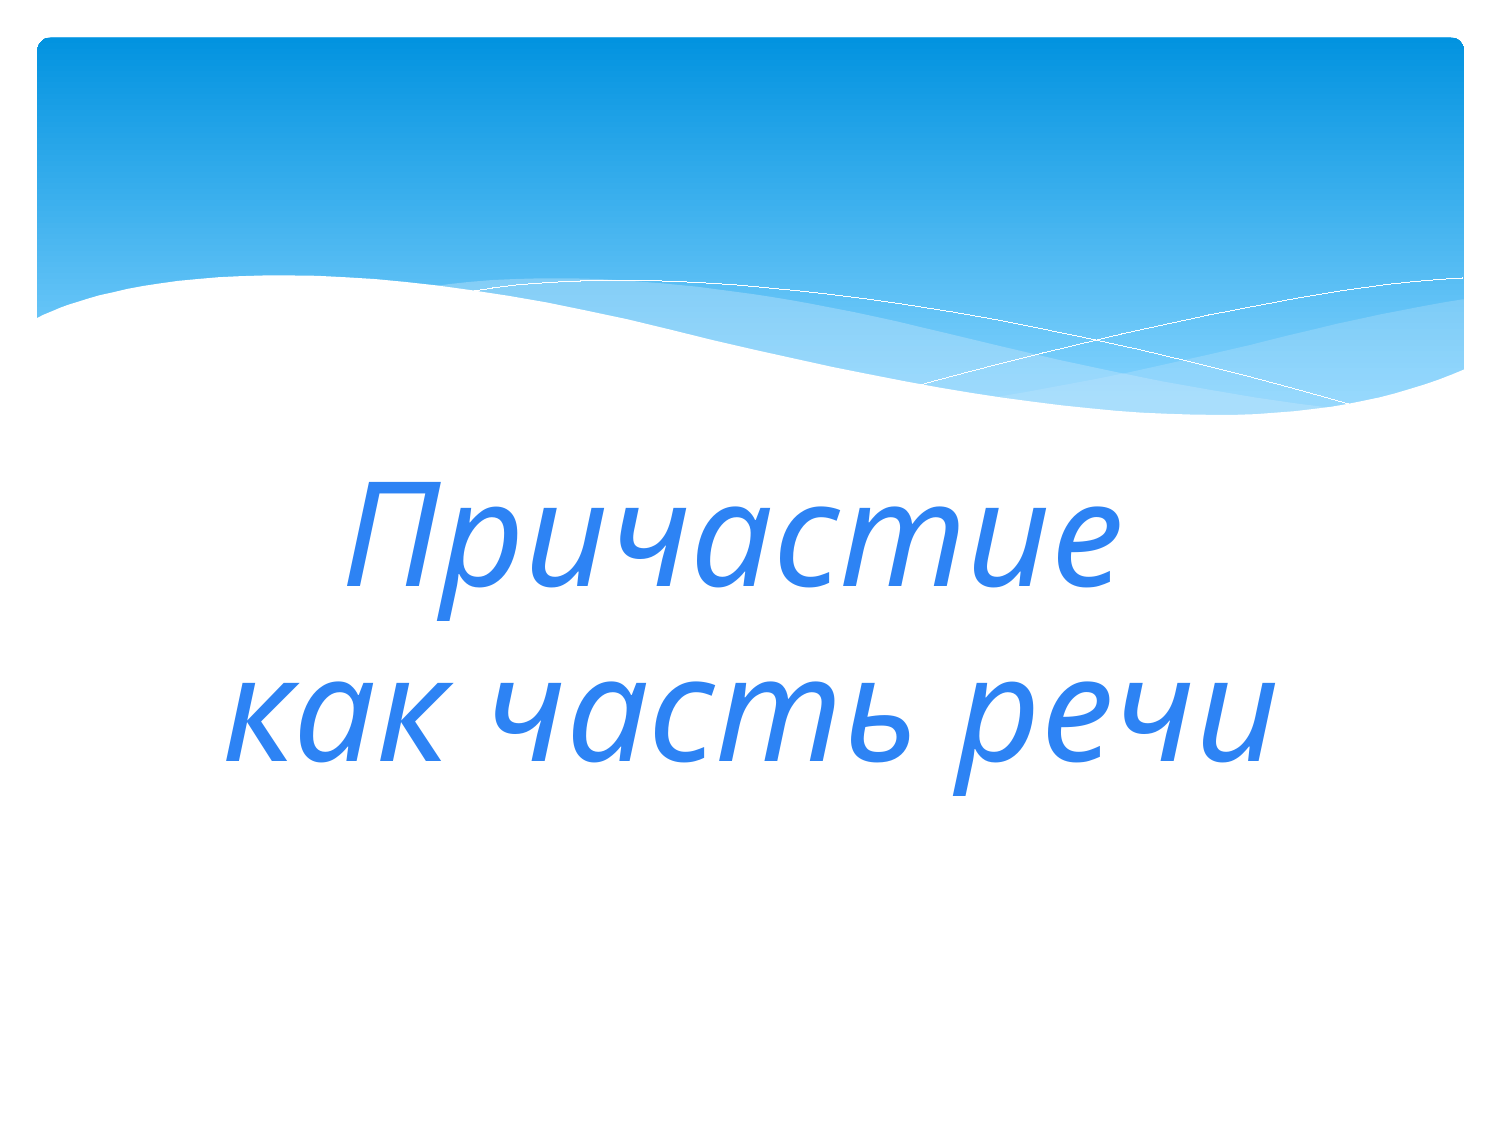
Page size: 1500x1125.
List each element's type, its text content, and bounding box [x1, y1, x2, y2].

title Причастие как часть речи [76, 444, 1427, 787]
